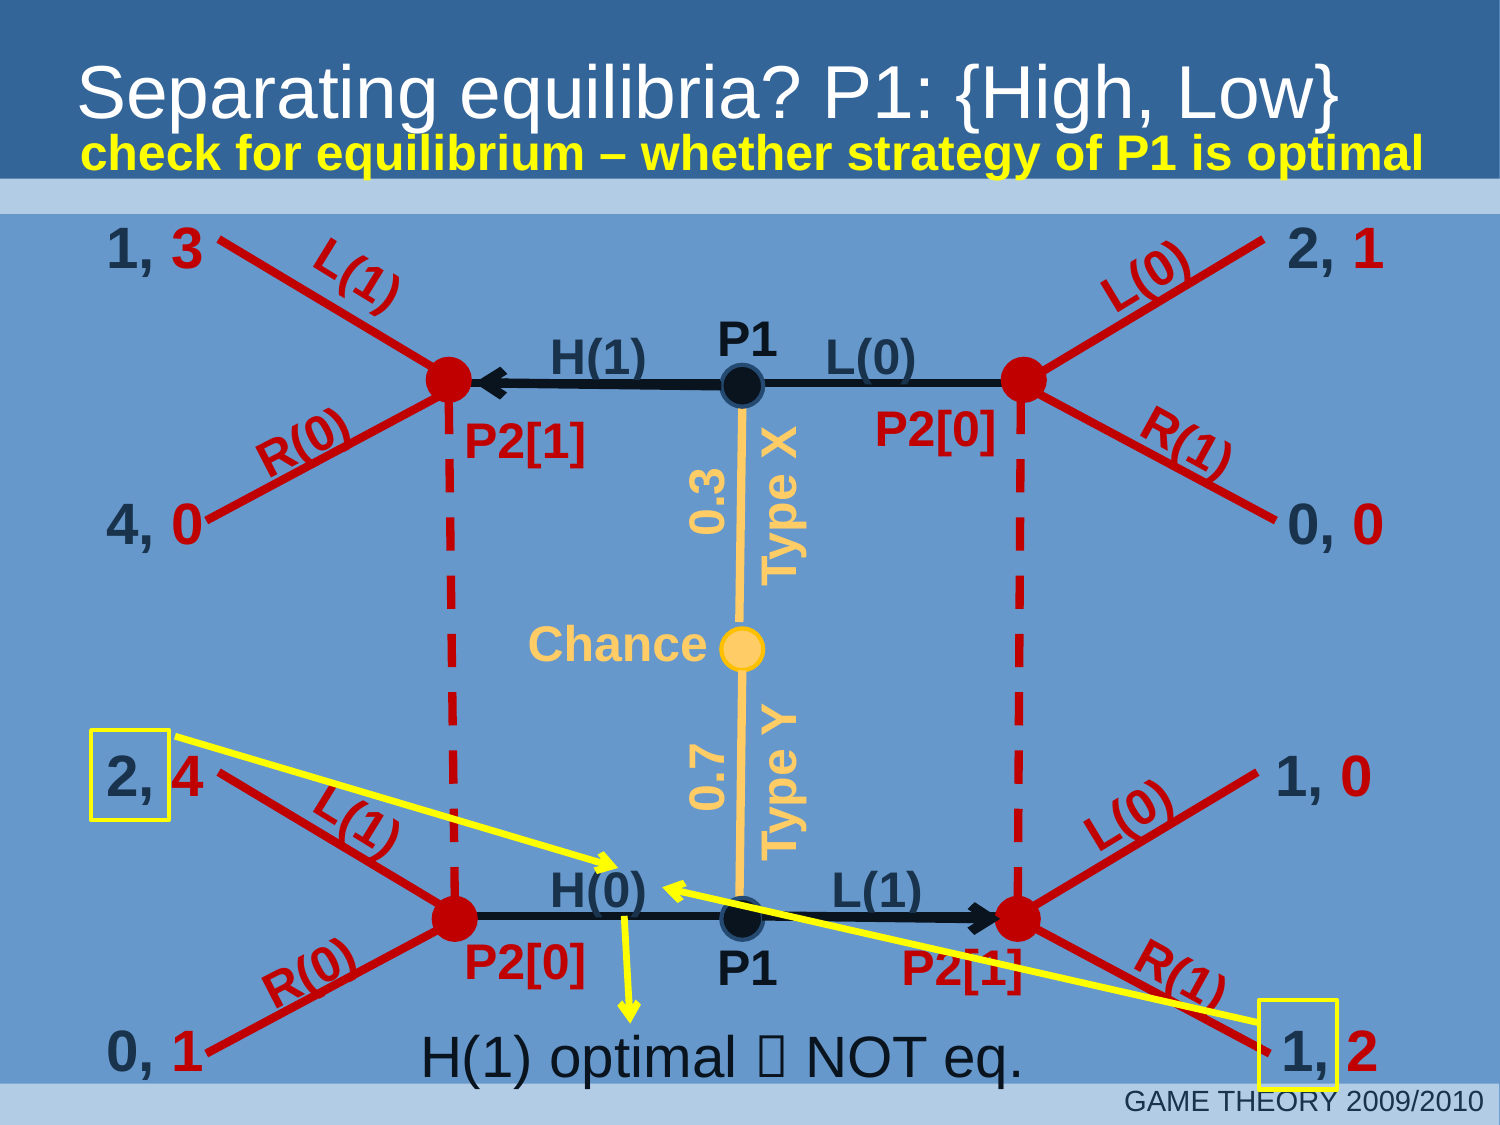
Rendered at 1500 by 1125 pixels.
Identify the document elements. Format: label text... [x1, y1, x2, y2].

title Separating equilibria? P1: {High, Low} [60, 29, 1450, 148]
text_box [572, 966, 682, 973]
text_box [474, 382, 722, 387]
text_box Player 1 [473, 386, 723, 393]
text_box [662, 887, 1261, 1024]
text_box GAME THEORY 2009/2010 [1109, 1075, 1500, 1125]
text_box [174, 735, 619, 869]
text_box check for equilibrium – whether strategy of P1 is optimal [65, 113, 1441, 188]
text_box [42, 202, 1447, 1092]
